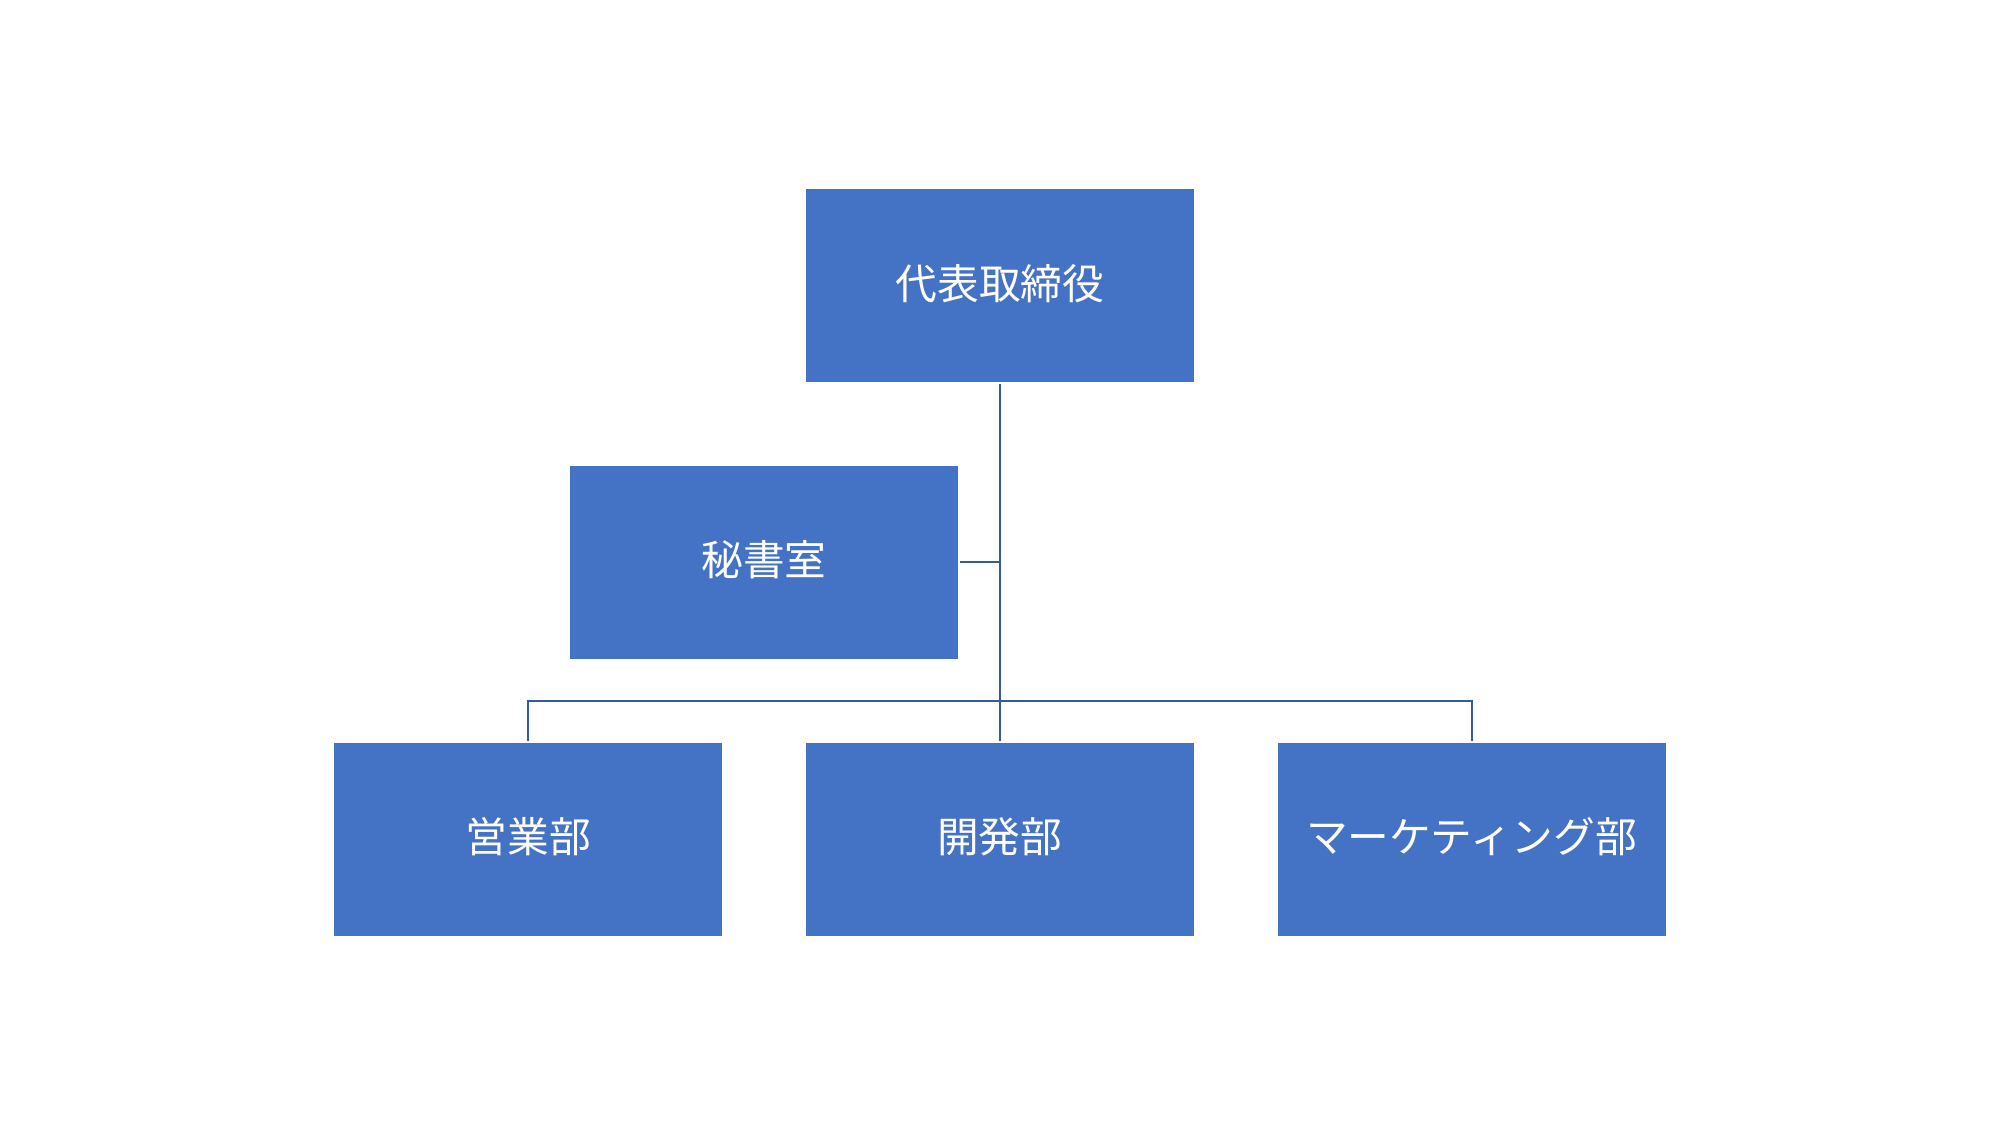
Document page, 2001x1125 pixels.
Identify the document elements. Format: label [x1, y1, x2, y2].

text_box [333, 117, 1667, 1007]
